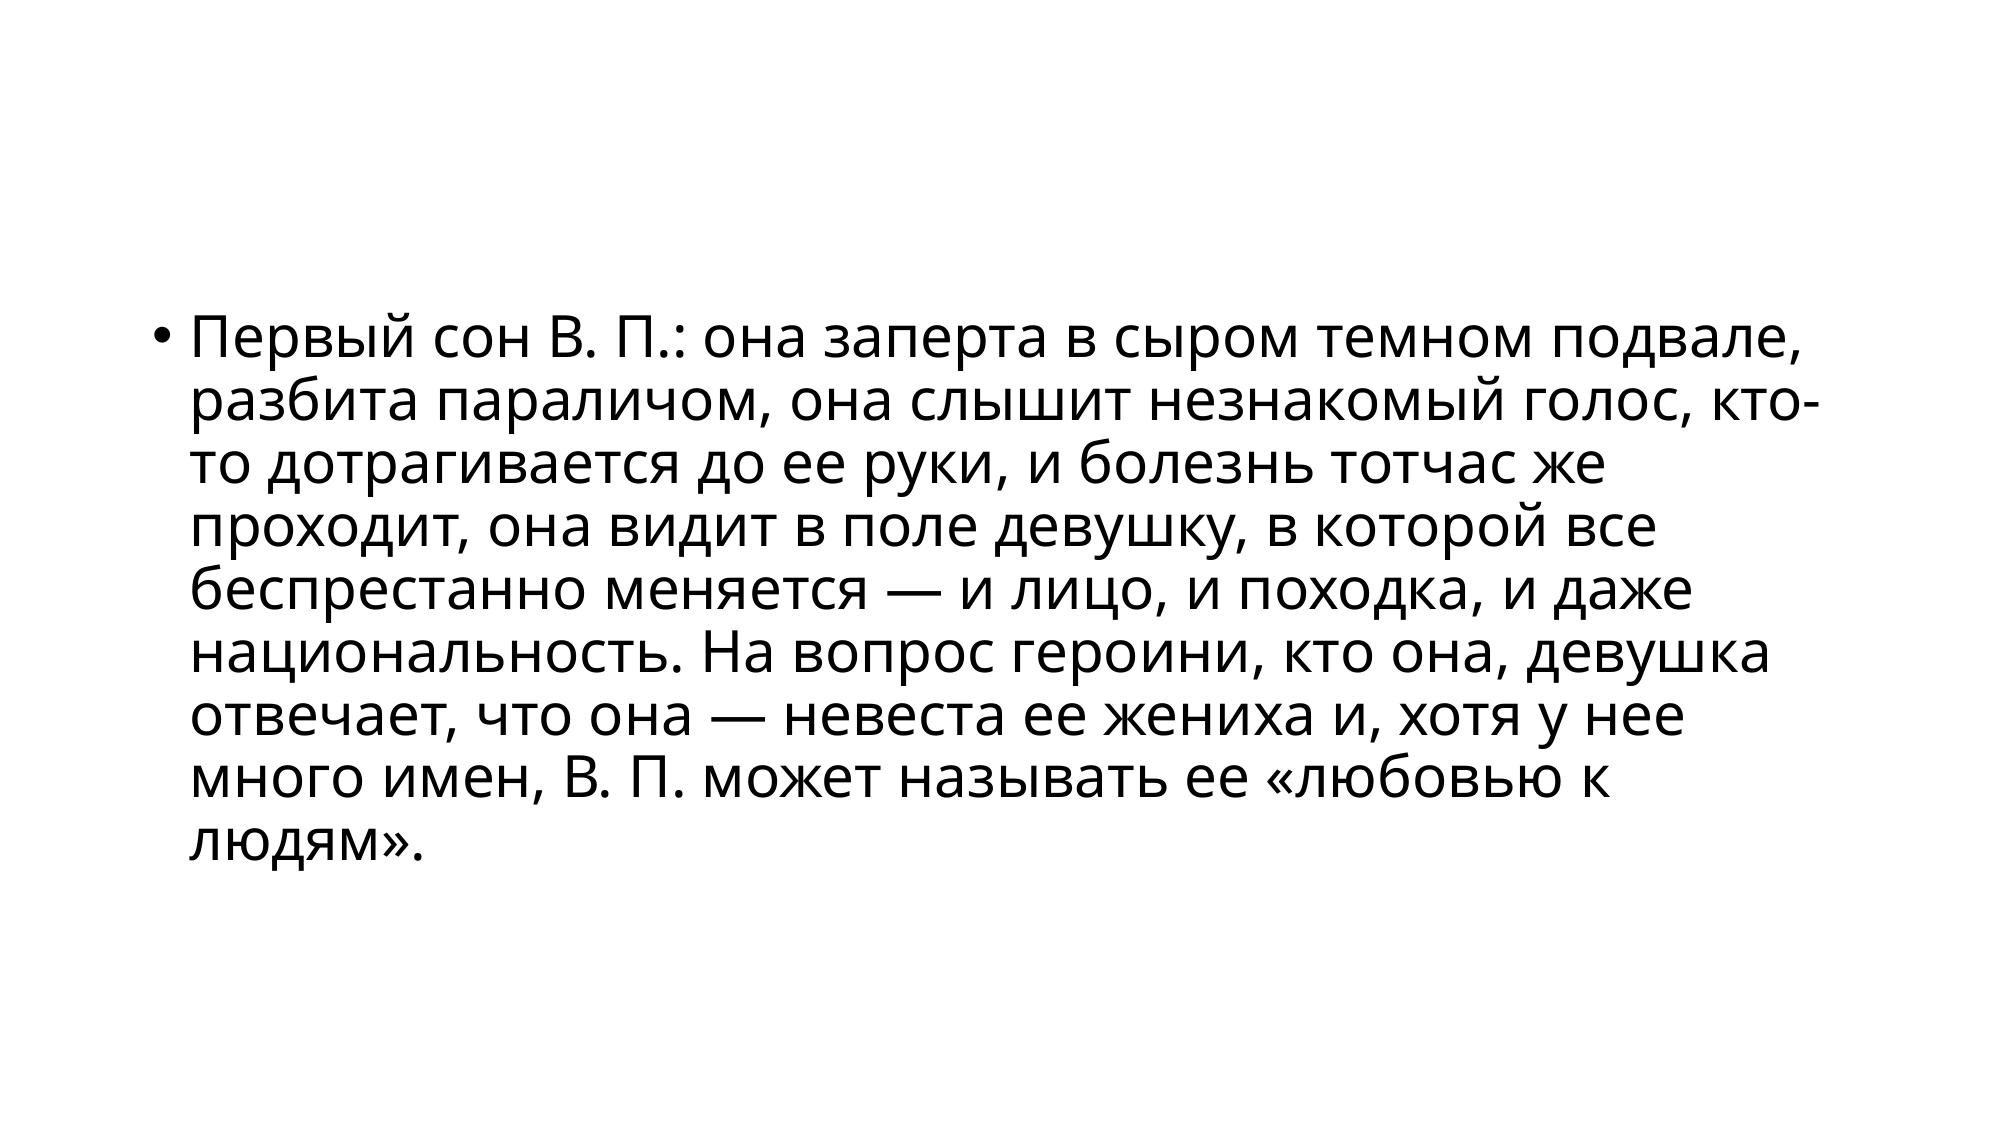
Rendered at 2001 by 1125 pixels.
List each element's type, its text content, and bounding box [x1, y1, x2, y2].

list Первый сон В. П.: она заперта в сыром темном подвале, разбита параличом, она слышит незнакомый голос, кто-то дотрагивается до ее руки, и болезнь тотчас же проходит, она видит в поле девушку, в которой все беспрестанно меняется — и лицо, и походка, и даже национальность. На вопрос героини, кто она, девушка отвечает, что она — невеста ее жениха и, хотя у нее много имен, В. П. может называть ее «любовью к людям». [137, 299, 1863, 1014]
